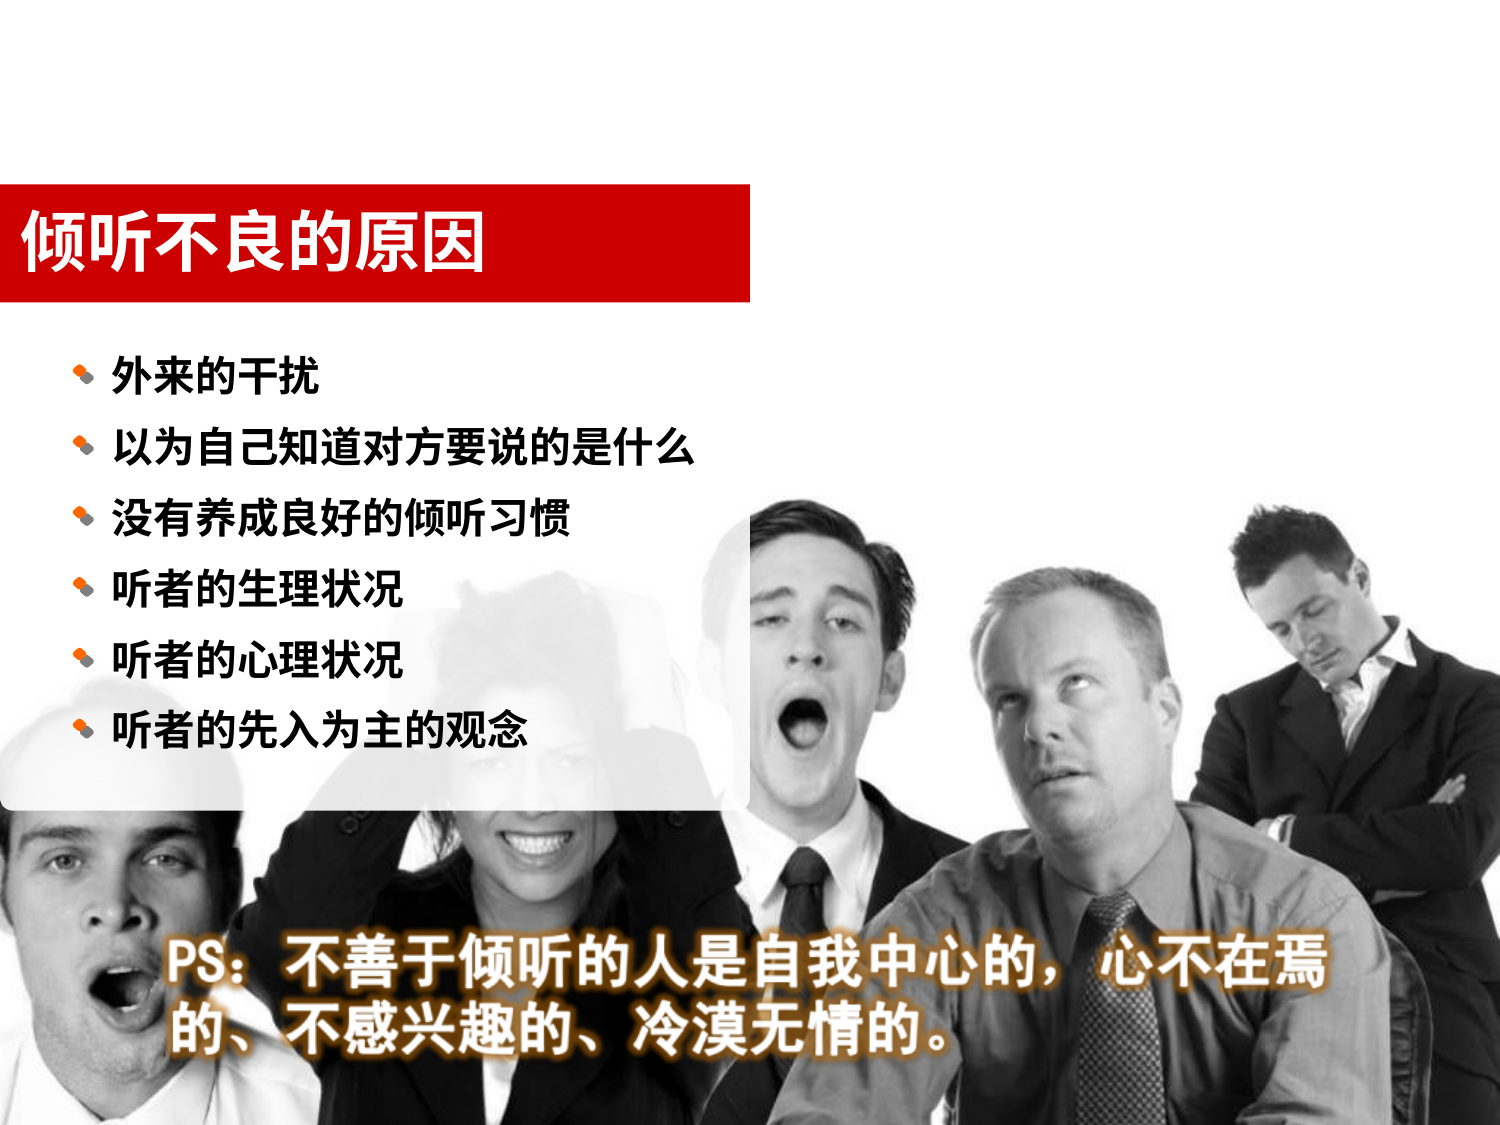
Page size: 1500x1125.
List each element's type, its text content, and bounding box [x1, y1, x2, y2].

picture [0, 484, 1500, 1125]
text_box [0, 303, 750, 482]
text_box 倾听不良的原因 [5, 177, 668, 303]
text_box 外来的干扰 以为自己知道对方要说的是什么 没有养成良好的倾听习惯 听者的生理状况 听者的心理状况 听者的先入为主的观念 [53, 342, 715, 482]
text_box [668, 184, 750, 303]
text_box [0, 184, 5, 303]
